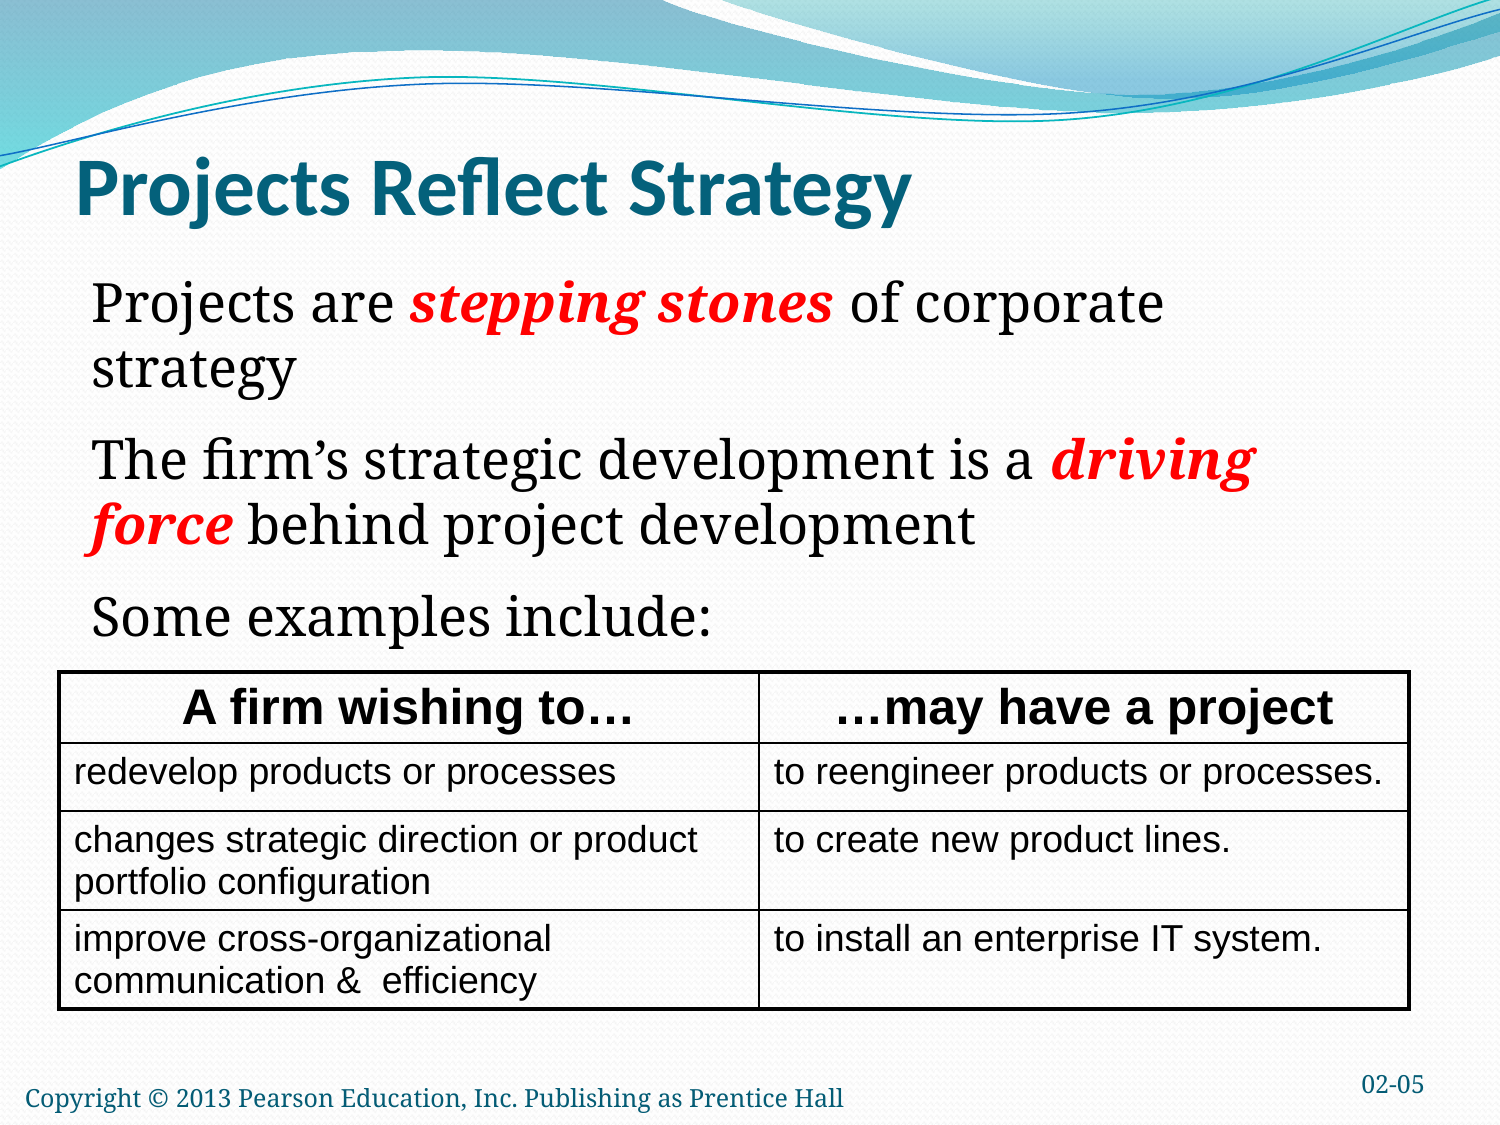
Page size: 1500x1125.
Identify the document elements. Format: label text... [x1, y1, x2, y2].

table_header …may have a project [760, 674, 1407, 742]
table_cell redevelop products or processes [61, 744, 758, 810]
table_cell improve cross-organizational communication & efficiency [61, 911, 758, 1007]
slide_number 02-05 [1299, 1042, 1425, 1103]
title Projects Reflect Strategy [74, 44, 1426, 233]
table_cell to create new product lines. [760, 812, 1407, 909]
text_box Projects are stepping stones of corporate strategy The firm’s strategic development is a driving force behind project development Some examples include: [76, 261, 1312, 655]
table_header A firm wishing to… [61, 674, 758, 742]
table_cell changes strategic direction or product portfolio configuration [61, 812, 758, 909]
table_cell to install an enterprise IT system. [760, 911, 1407, 1007]
table_cell to reengineer products or processes. [760, 744, 1407, 810]
